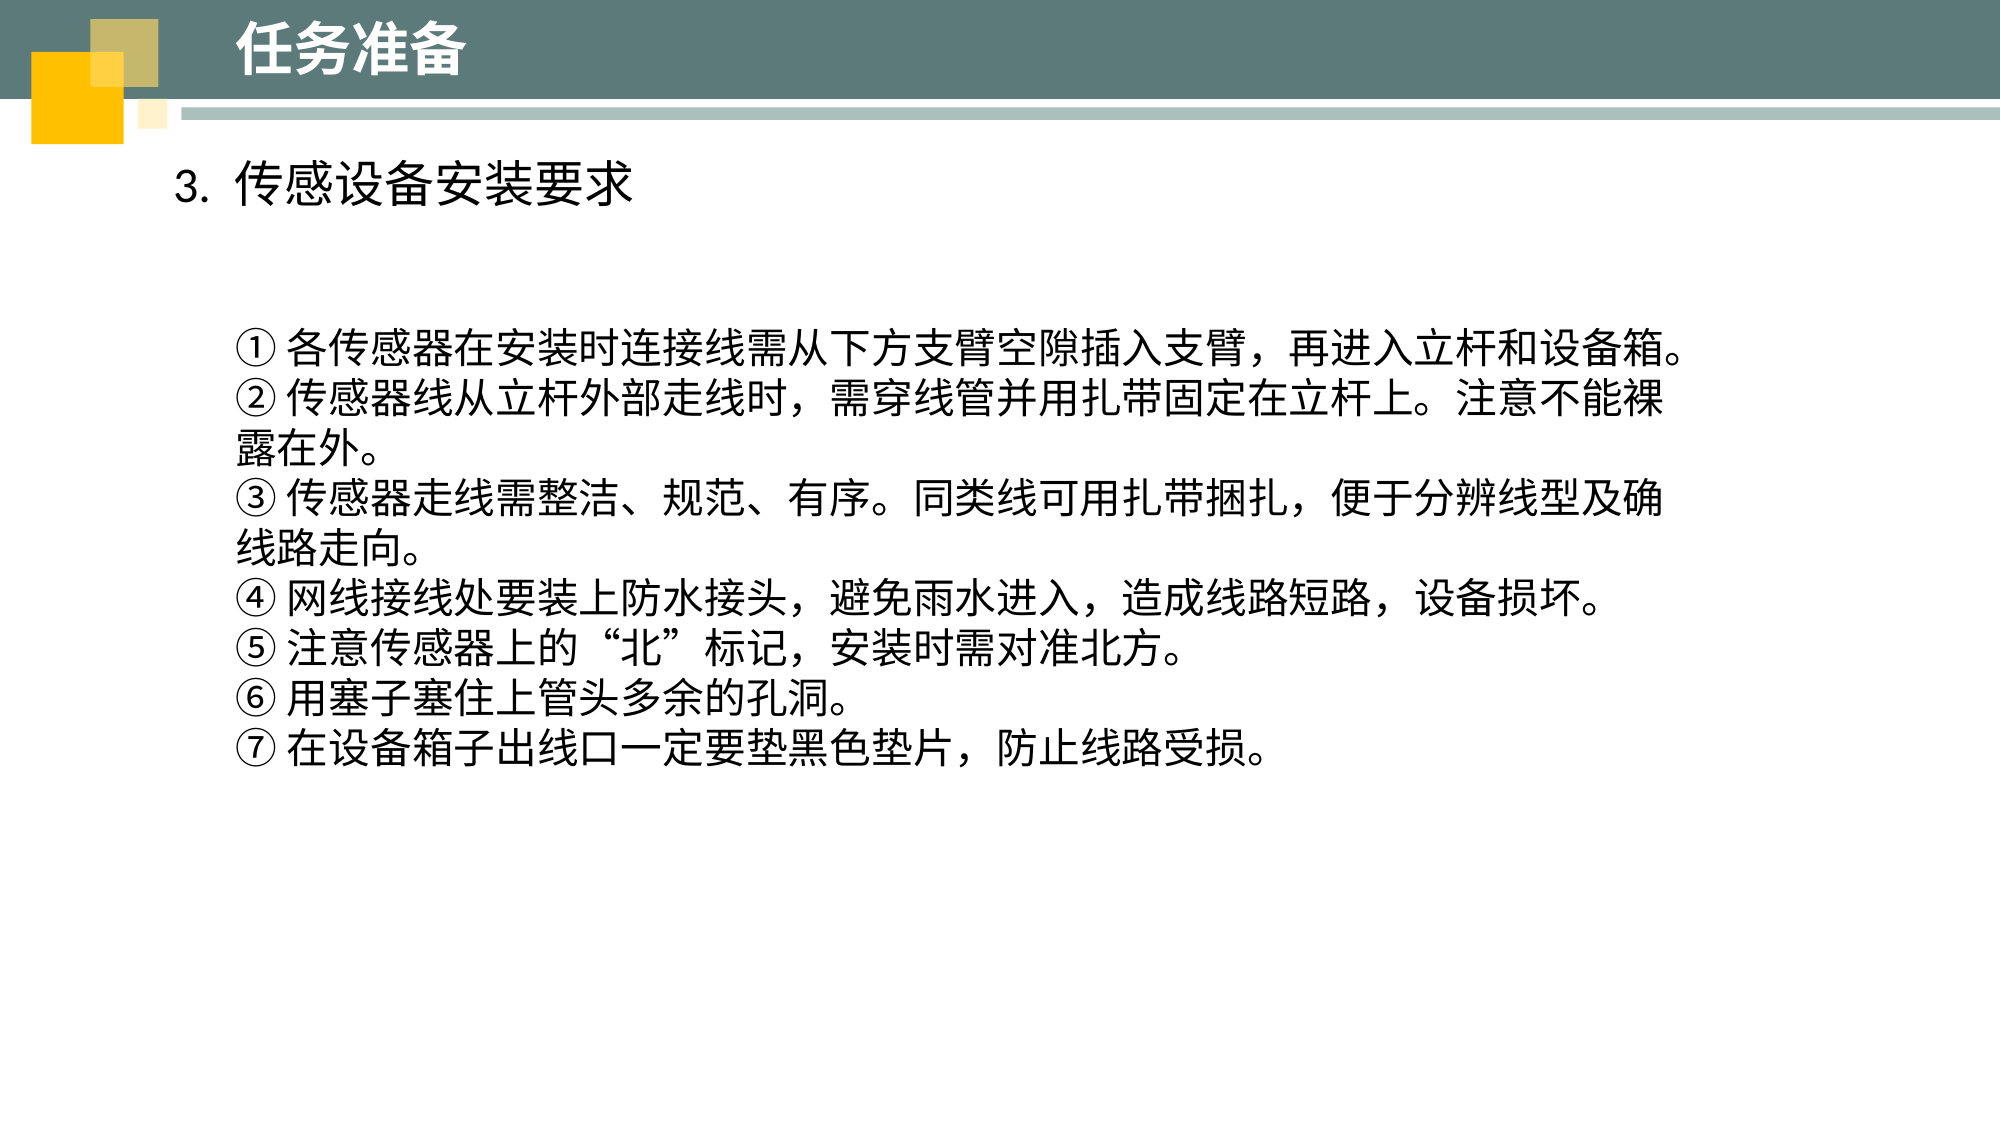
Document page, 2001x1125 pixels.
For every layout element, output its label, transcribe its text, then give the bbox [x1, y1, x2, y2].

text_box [0, 0, 2000, 145]
text_box ①各传感器在安装时连接线需从下方支臂空隙插入支臂，再进入立杆和设备箱。 ②传感器线从立杆外部走线时，需穿线管并用扎带固定在立杆上。注意不能裸露在外。 ③传感器走线需整洁、规范、有序。同类线可用扎带捆扎，便于分辨线型及确线路走向。 ④网线接线处要装上防水接头，避免雨水进入，造成线路短路，设备损坏。 ⑤注意传感器上的“北”标记，安装时需对准北方。 ⑥用塞子塞住上管头多余的孔洞。 ⑦在设备箱子出线口一定要垫黑色垫片，防止线路受损。 [220, 314, 1698, 780]
text_box 3. 传感设备安装要求 [158, 145, 711, 221]
